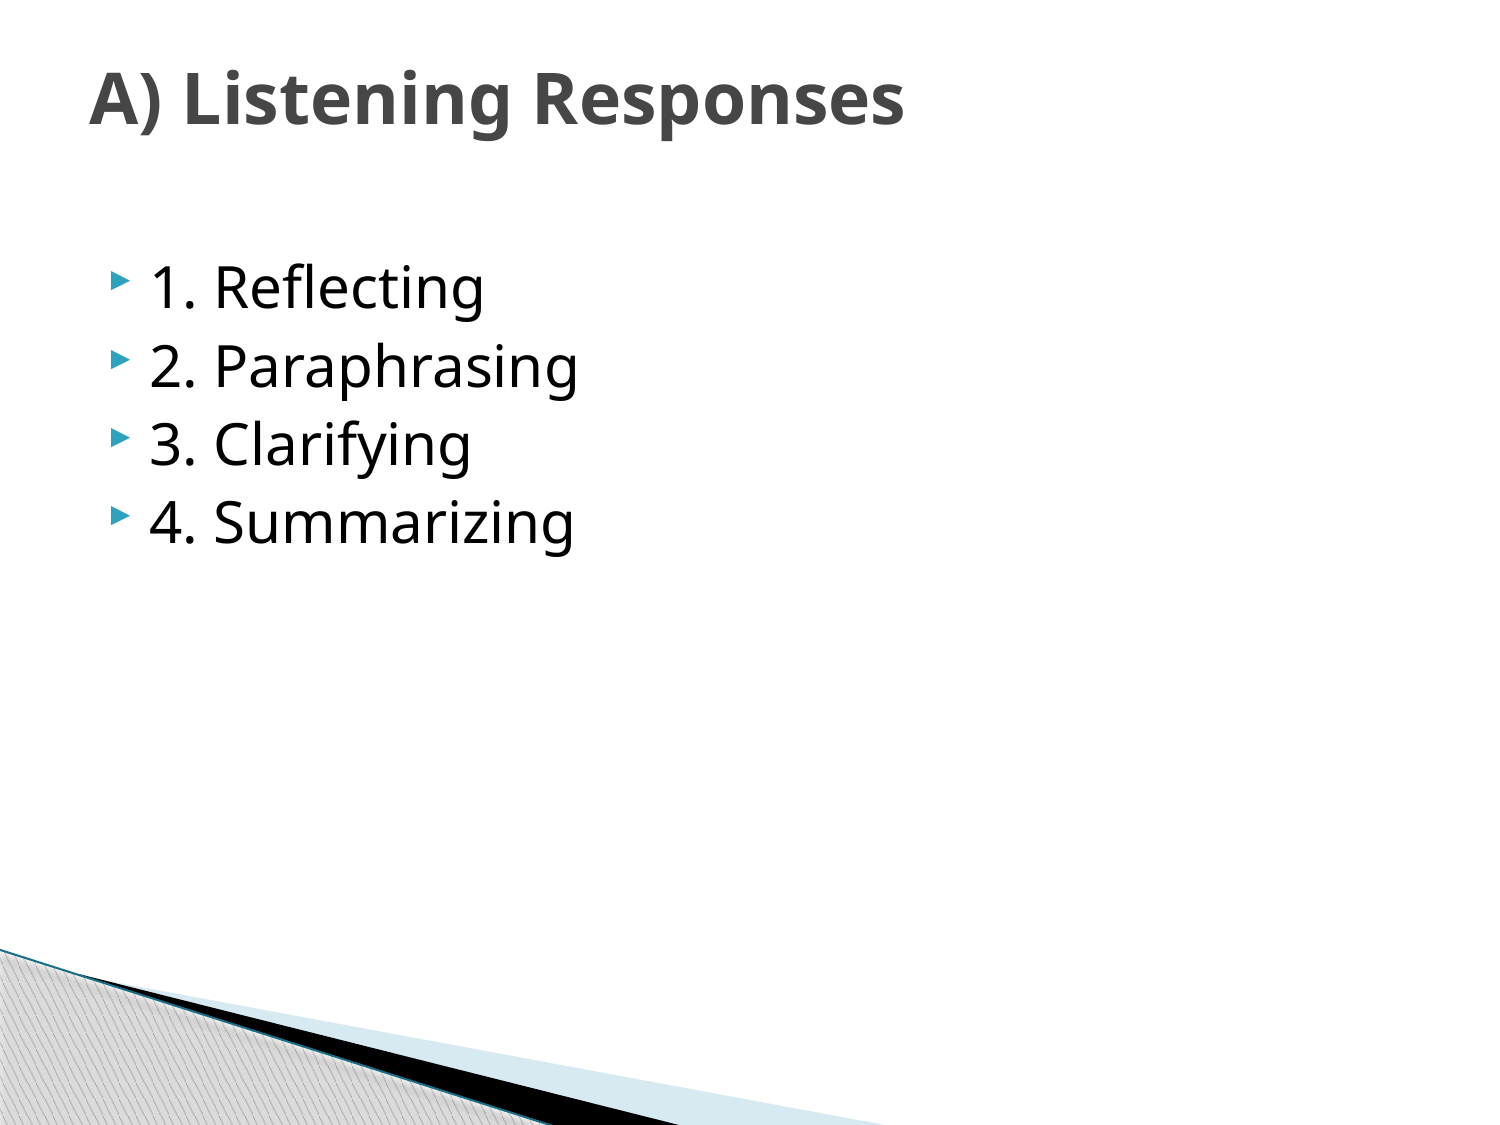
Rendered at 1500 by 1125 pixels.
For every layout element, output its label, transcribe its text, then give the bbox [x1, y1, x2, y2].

title A) Listening Responses [75, 45, 1425, 233]
list 1. Reflecting 2. Paraphrasing 3. Clarifying 4. Summarizing [75, 243, 1425, 986]
